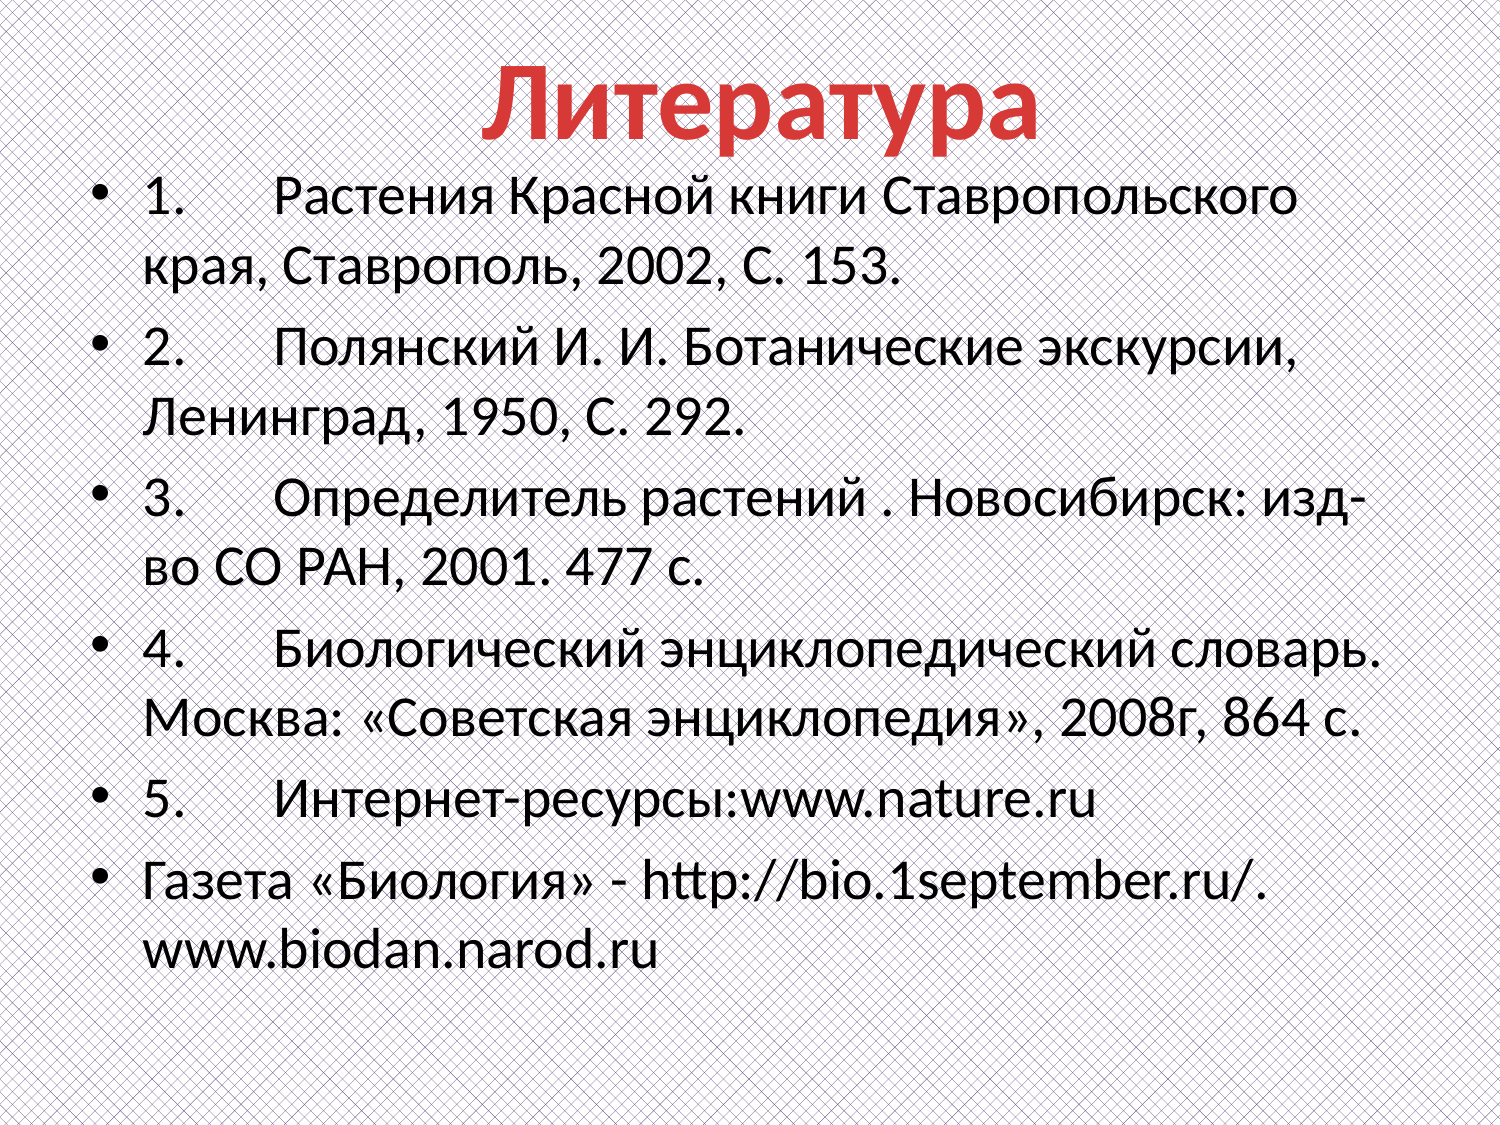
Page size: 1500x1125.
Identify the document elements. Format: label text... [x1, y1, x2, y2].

text_box Литература [171, 19, 1353, 170]
list 1. Растения Красной книги Ставропольского края, Ставрополь, 2002, С. 153. 2. Полянский И. И. Ботанические экскурсии, Ленинград, 1950, С. 292. 3. Определитель растений . Новосибирск: изд-во СО РАН, 2001. 477 с. 4. Биологический энциклопедический словарь. Москва: «Советская энциклопедия», 2008г, 864 с. 5. Интернет-ресурсы:www.nature.ru Газета «Биология» - http://bio.1september.ru/. www.biodan.narod.ru [75, 149, 1425, 1005]
